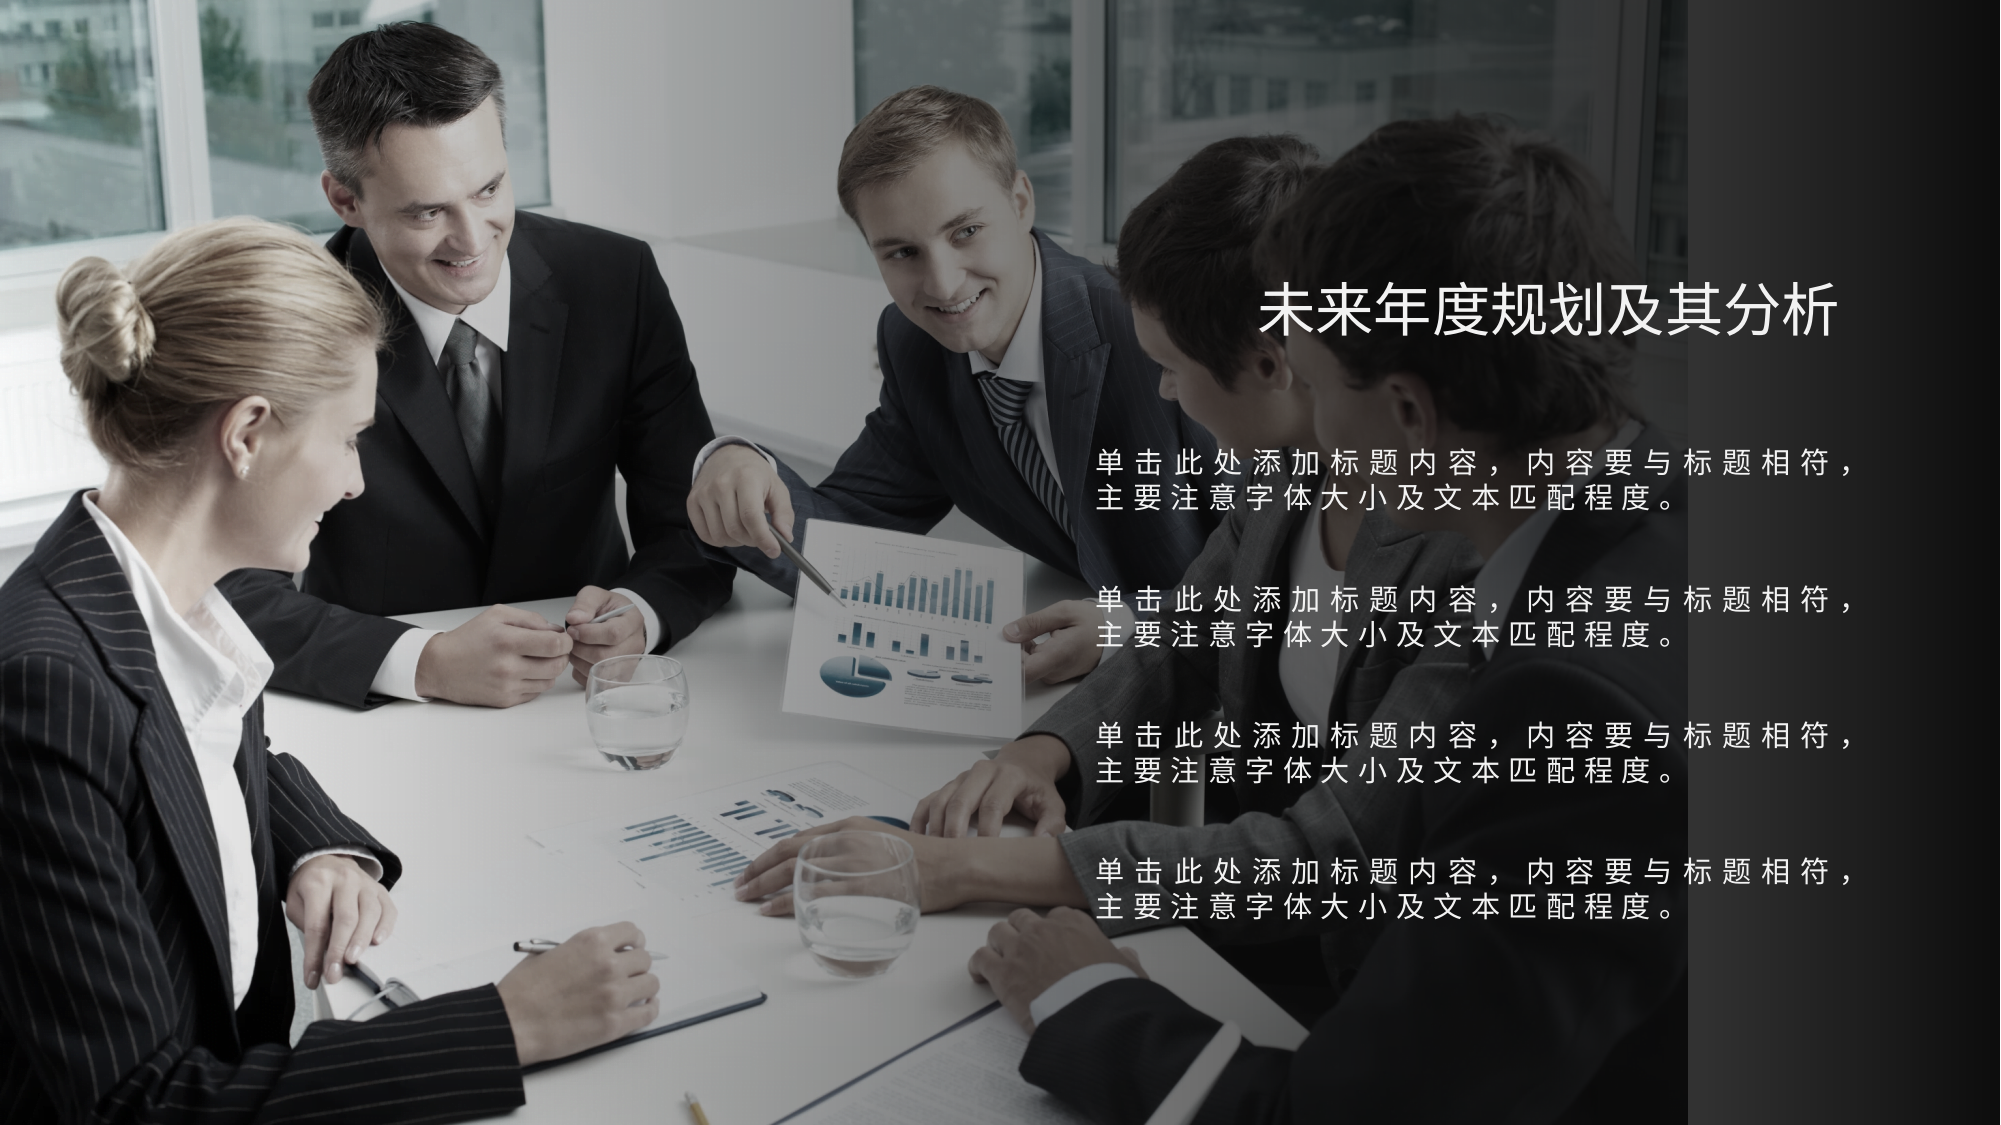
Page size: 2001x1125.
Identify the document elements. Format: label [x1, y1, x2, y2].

text_box [0, 0, 2000, 1125]
